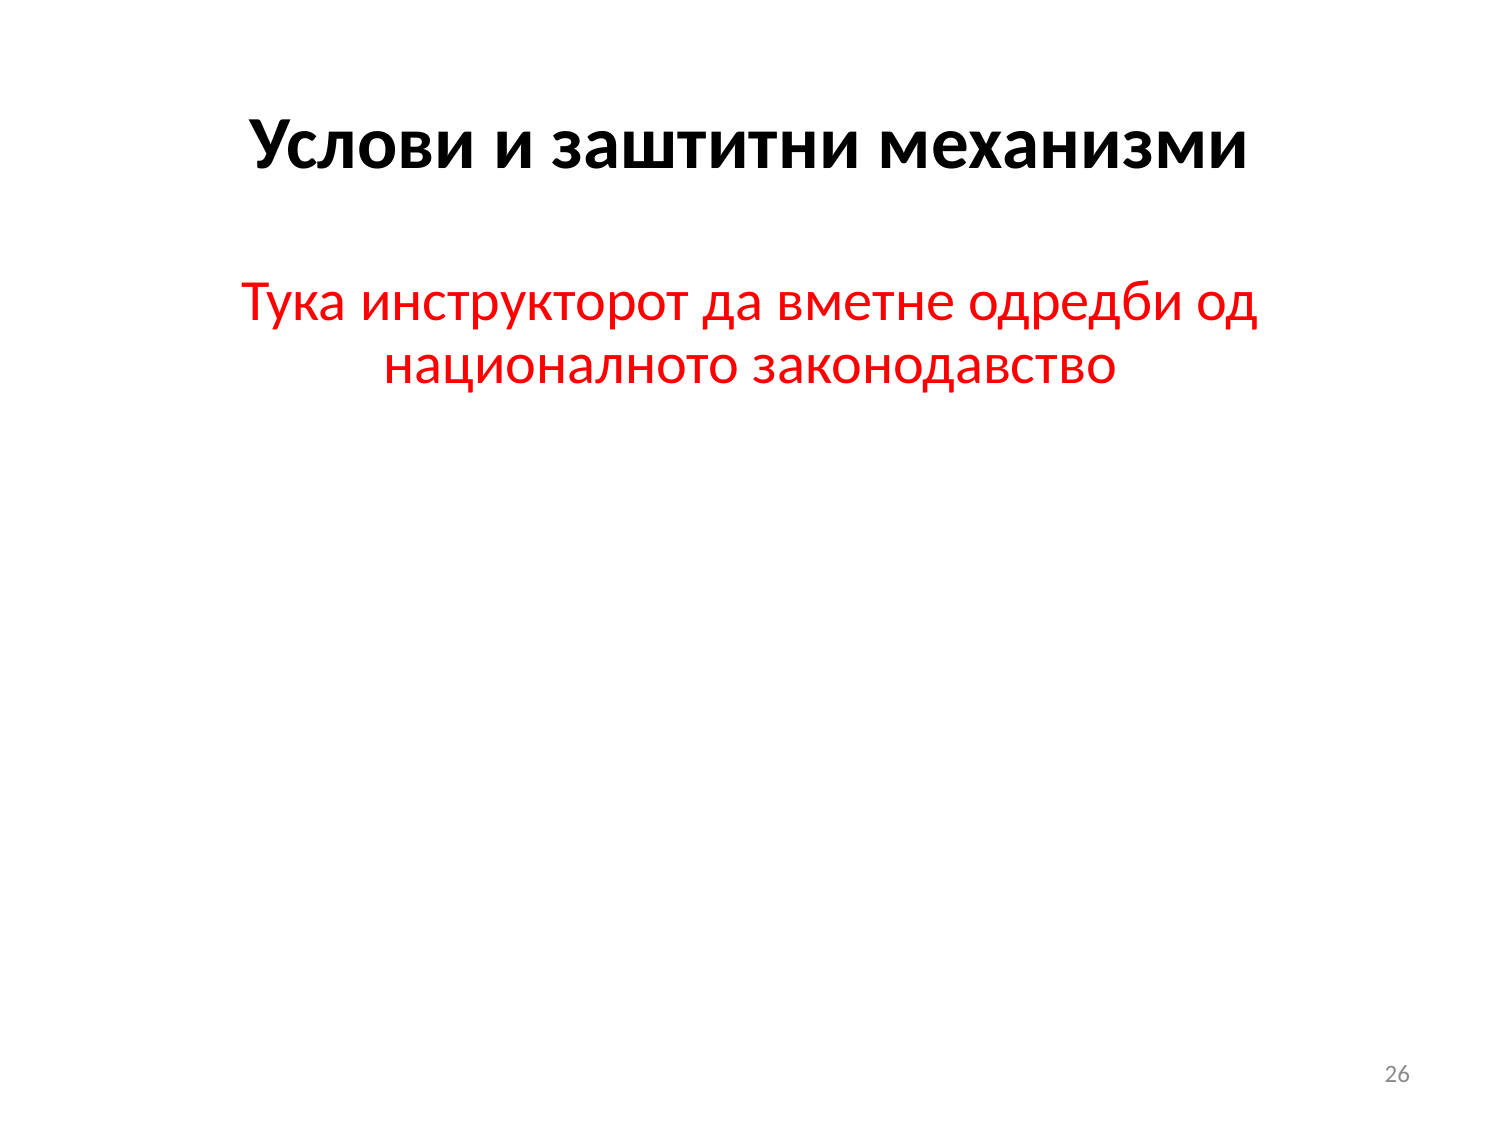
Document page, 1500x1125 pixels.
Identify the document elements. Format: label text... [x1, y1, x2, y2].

title Услови и заштитни механизми [75, 45, 1425, 233]
list Тука инструкторот да вметне одредби од националното законодавство [75, 262, 1425, 1005]
slide_number 26 [1074, 1042, 1425, 1103]
